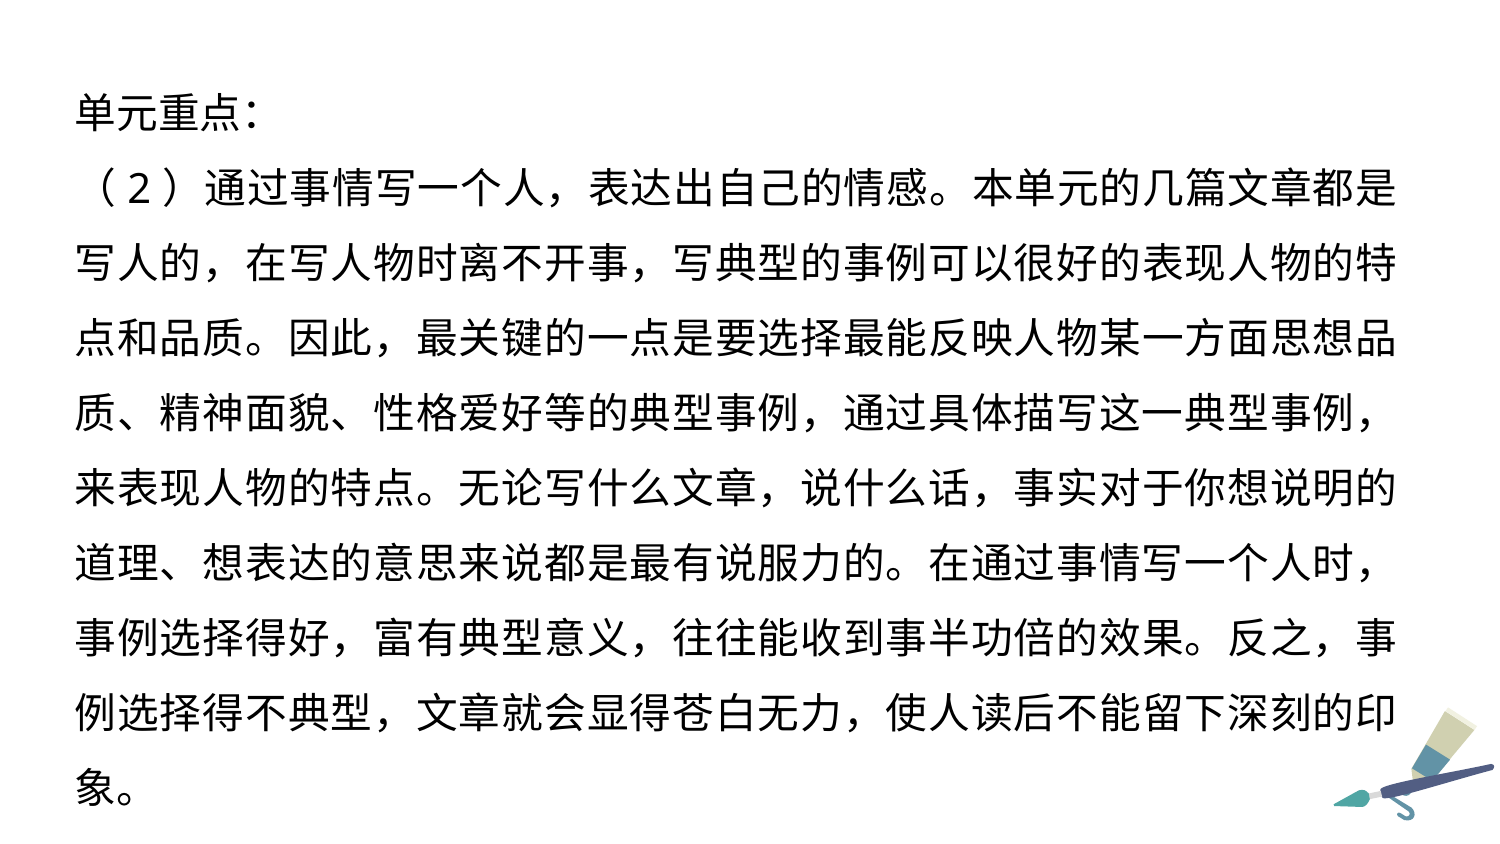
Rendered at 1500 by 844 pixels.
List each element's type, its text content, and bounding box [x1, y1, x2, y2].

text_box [1358, 708, 1481, 844]
text_box 单元重点： （2）通过事情写一个人，表达出自己的情感。本单元的几篇文章都是写人的，在写人物时离不开事，写典型的事例可以很好的表现人物的特点和品质。因此，最关键的一点是要选择最能反映人物某一方面思想品质、精神面貌、性格爱好等的典型事例，通过具体描写这一典型事例，来表现人物的特点。无论写什么文章，说什么话，事实对于你想说明的道理、想表达的意思来说都是最有说服力的。在通过事情写一个人时，事例选择得好，富有典型意义，往往能收到事半功倍的效果。反之，事例选择得不典型，文章就会显得苍白无力，使人读后不能留下深刻的印象。 [13, 54, 1413, 819]
